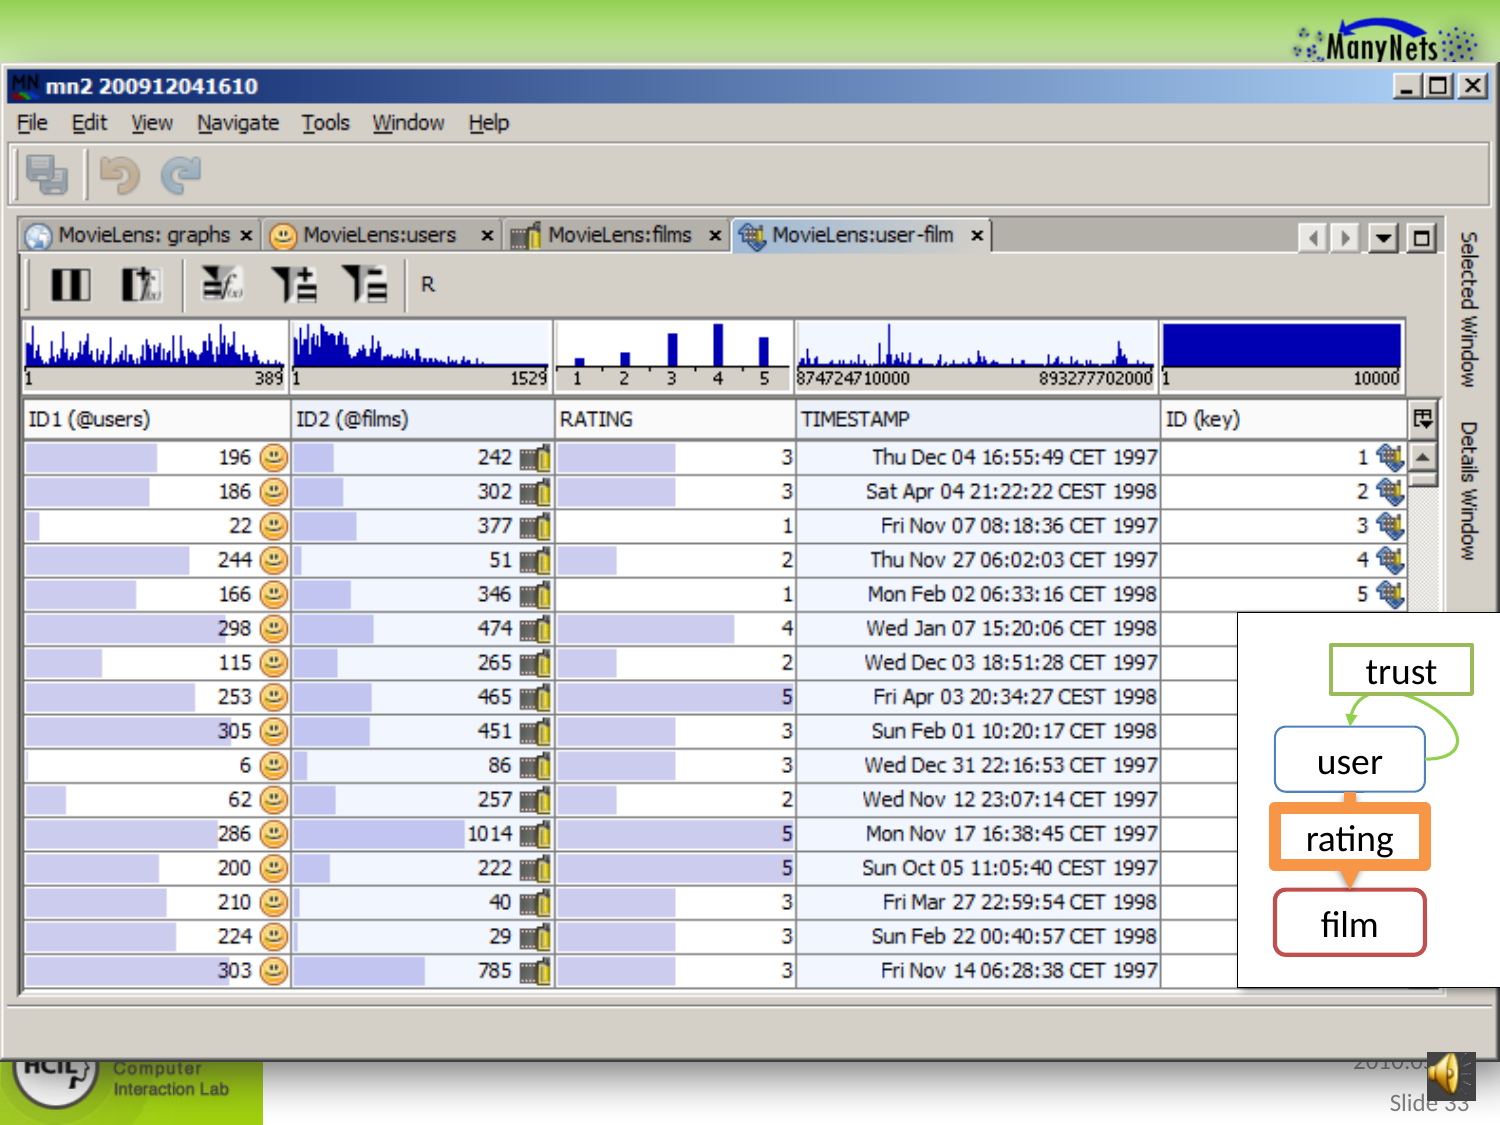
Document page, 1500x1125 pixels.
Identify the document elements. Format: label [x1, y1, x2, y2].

picture [0, 12, 1500, 1125]
text_box [1237, 612, 1500, 988]
